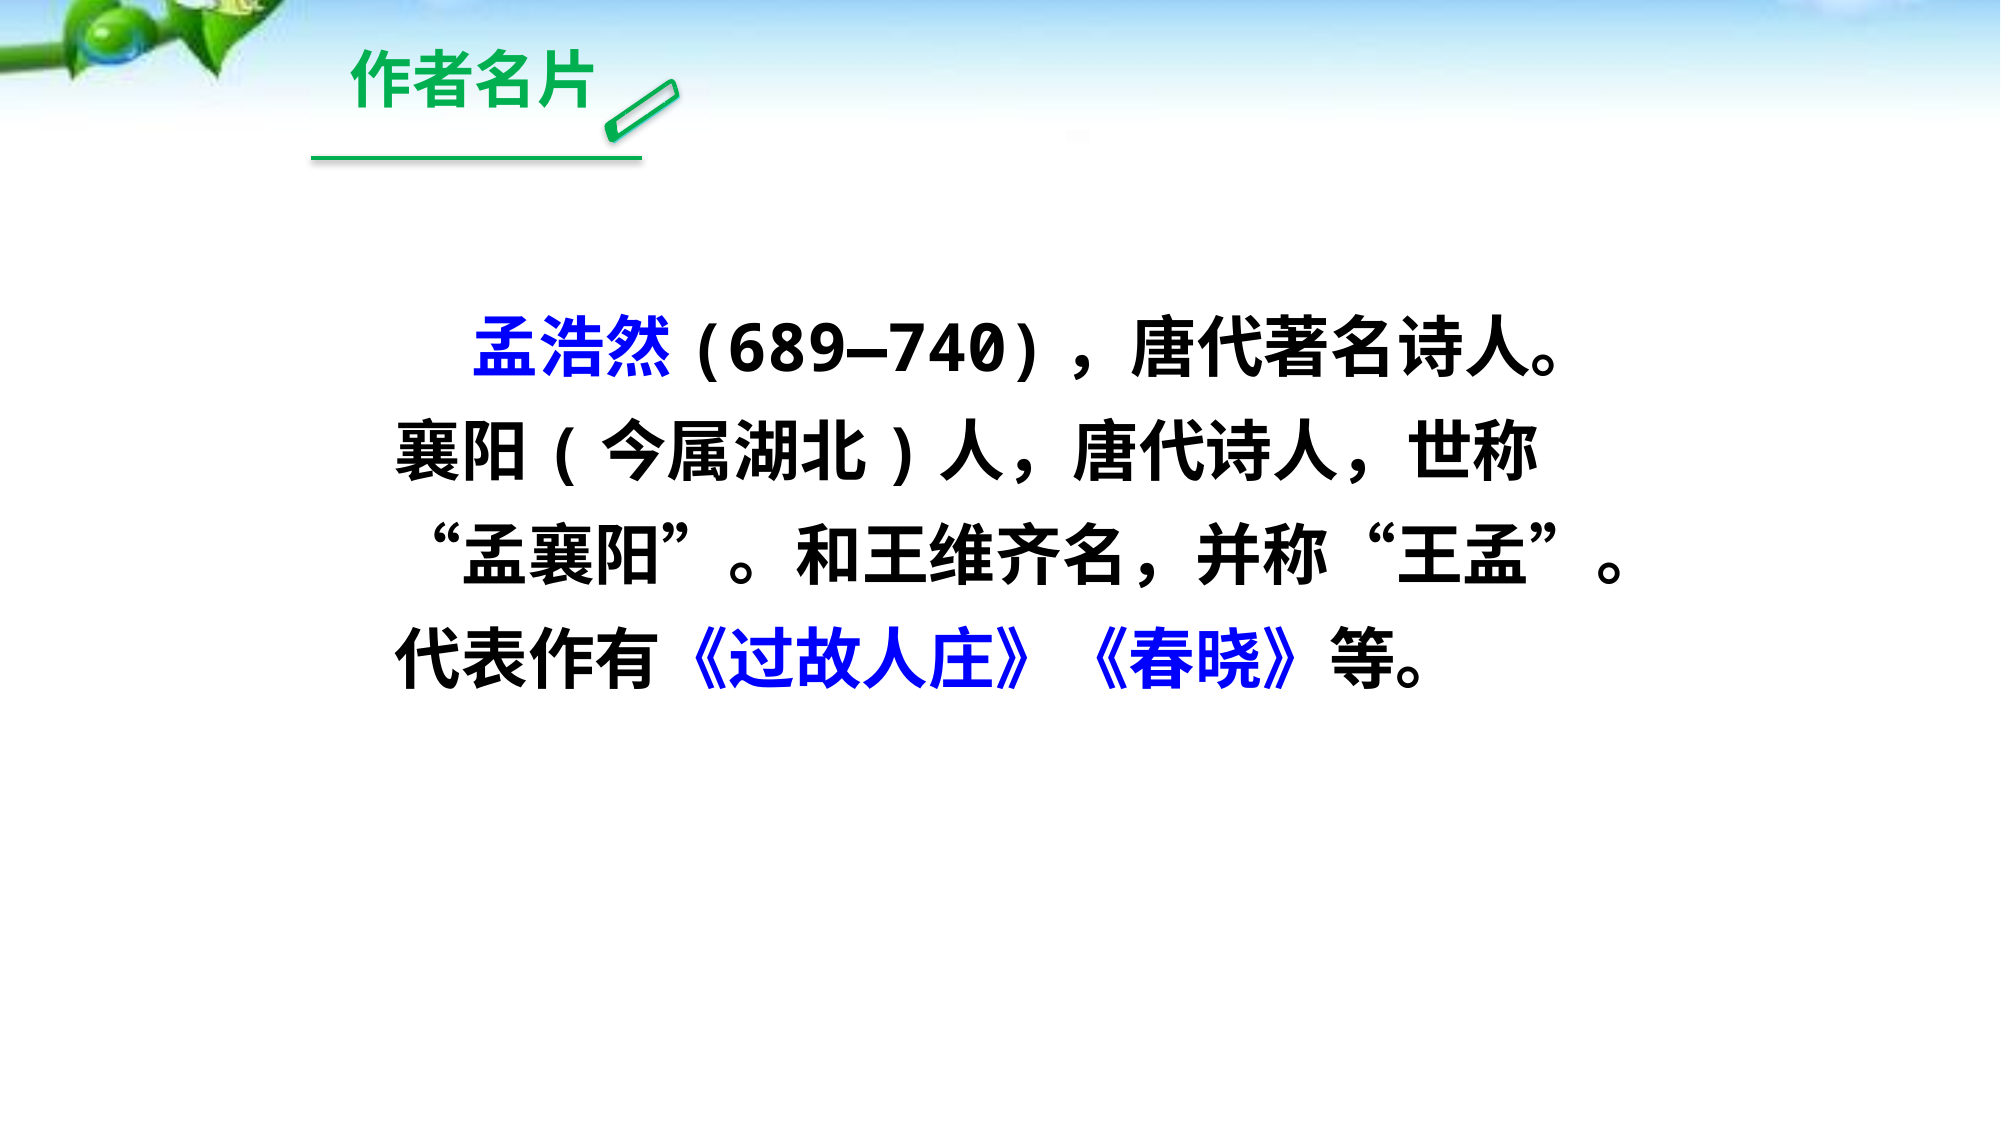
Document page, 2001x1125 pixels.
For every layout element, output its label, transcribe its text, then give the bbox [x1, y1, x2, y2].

text_box 孟浩然(689—740)，唐代著名诗人。襄阳(今属湖北)人，唐代诗人，世称“孟襄阳”。和王维齐名，并称“王孟”。代表作有《过故人庄》《春晓》等。 [379, 273, 1621, 705]
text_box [310, 32, 681, 159]
picture [0, 0, 2001, 1125]
